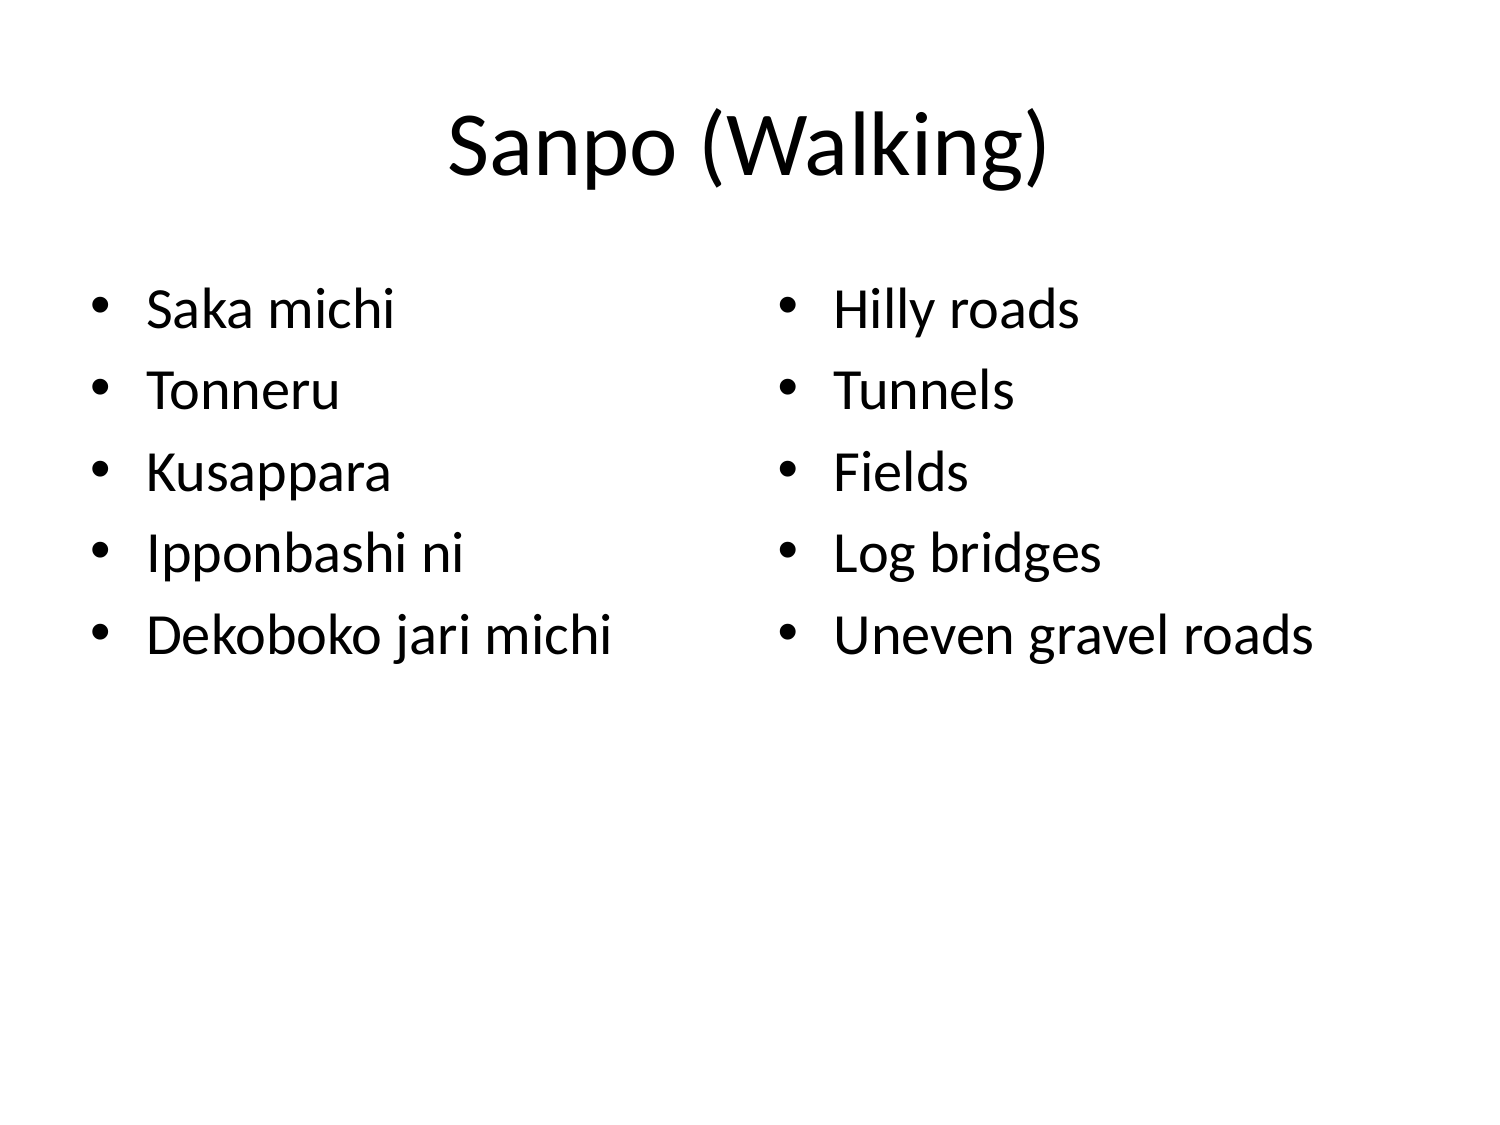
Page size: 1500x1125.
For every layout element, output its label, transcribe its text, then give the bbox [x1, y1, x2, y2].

list Hilly roads Tunnels Fields Log bridges Uneven gravel roads [762, 262, 1425, 1005]
list Saka michi Tonneru Kusappara Ipponbashi ni Dekoboko jari michi [75, 262, 738, 1005]
title Sanpo (Walking) [75, 45, 1425, 233]
